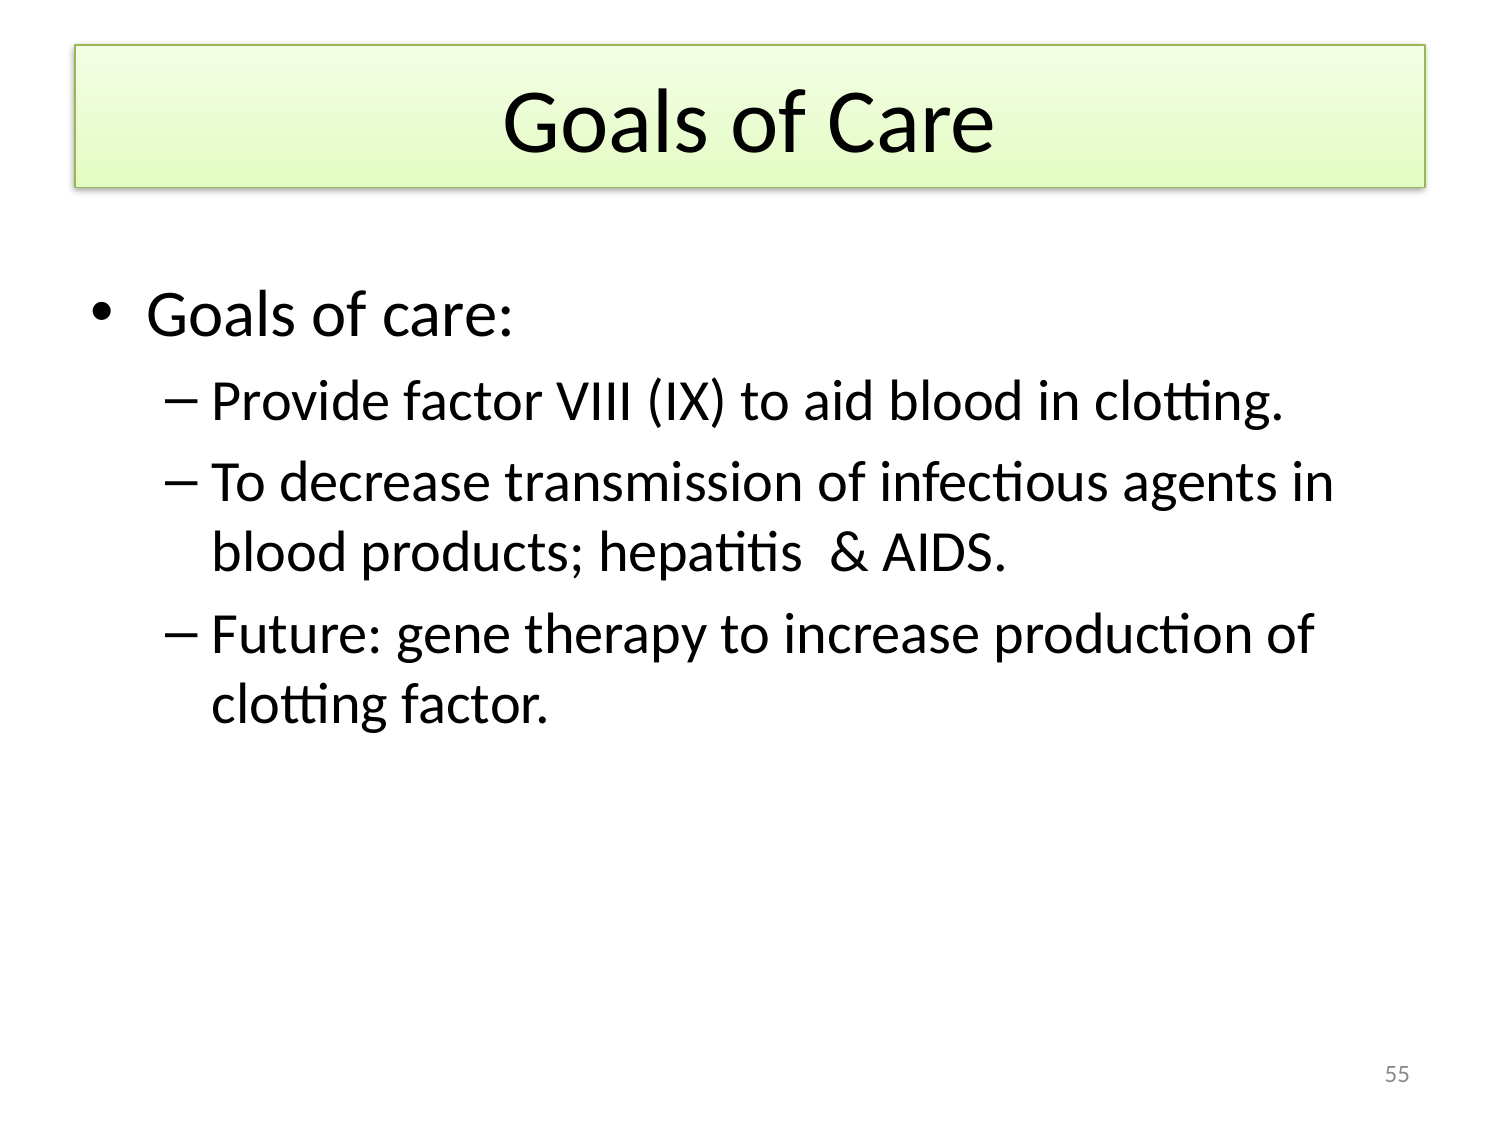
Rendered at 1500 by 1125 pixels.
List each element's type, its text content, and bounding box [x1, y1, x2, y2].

slide_number 55 [1074, 1042, 1425, 1103]
list Goals of care: Provide factor VIII (IX) to aid blood in clotting. To decrease transmission of infectious agents in blood products; hepatitis & AIDS. Future: gene therapy to increase production of clotting factor. [75, 262, 1425, 1005]
title Goals of Care [74, 44, 1426, 188]
